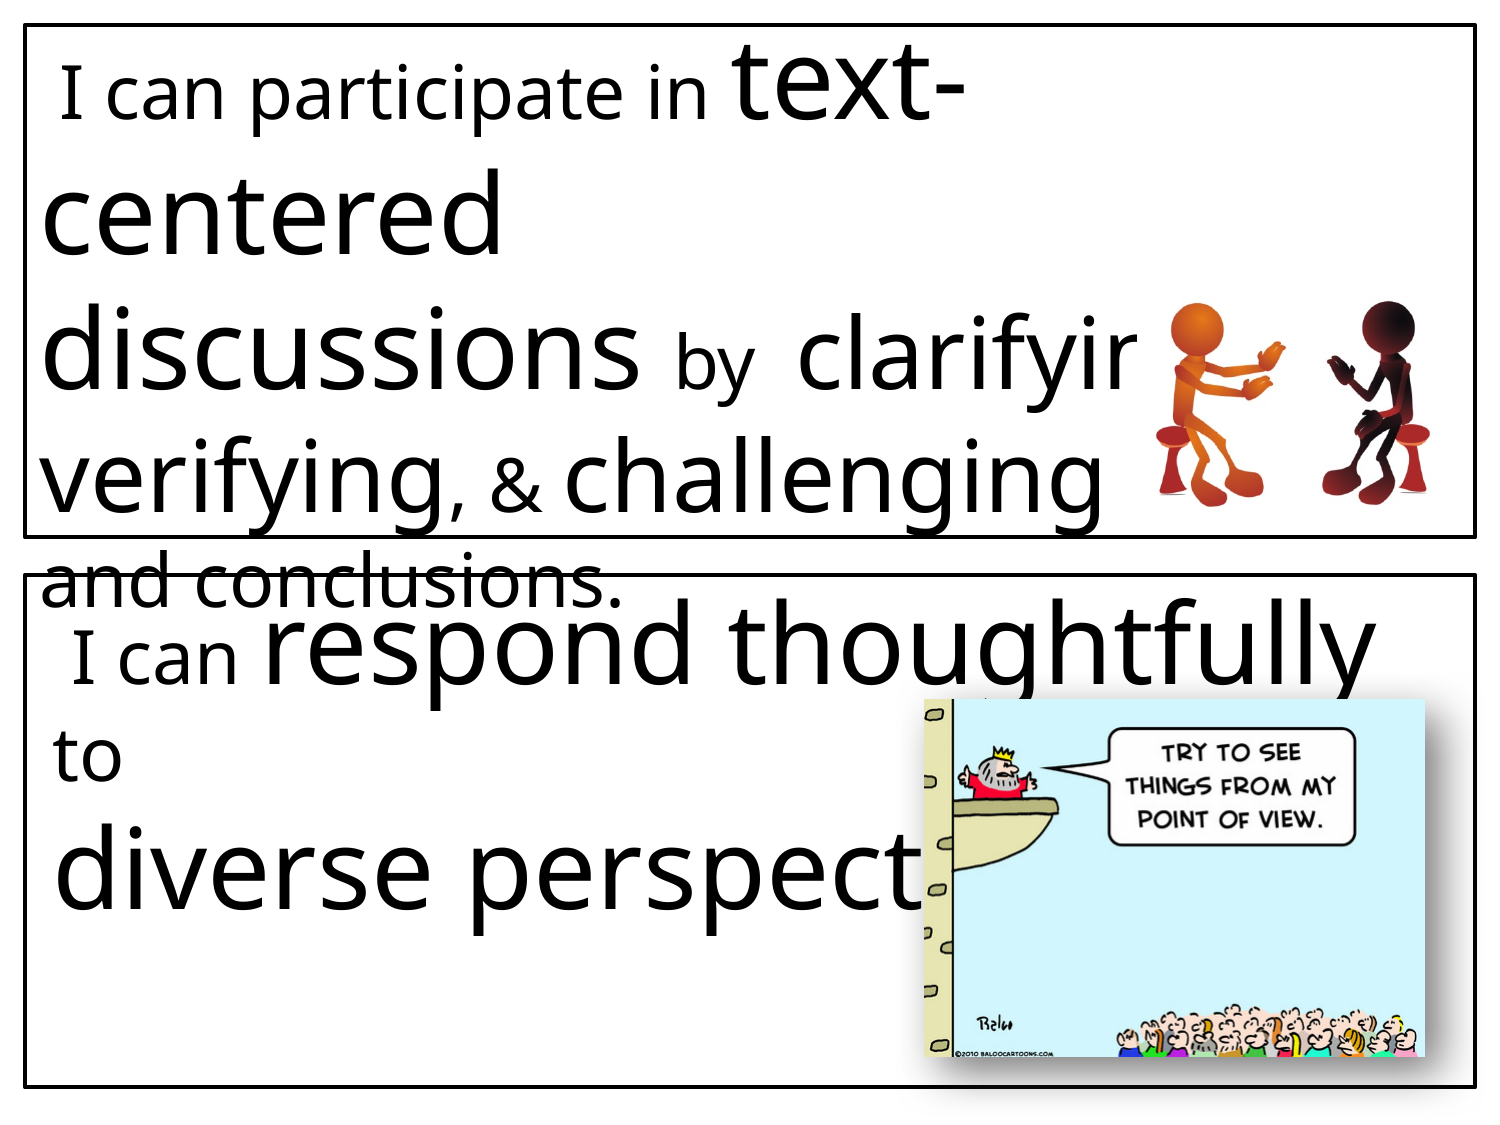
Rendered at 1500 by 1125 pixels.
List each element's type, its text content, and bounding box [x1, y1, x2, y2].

text_box [23, 573, 923, 1089]
text_box [1450, 23, 1477, 539]
text_box I can respond thoughtfully to diverse perspectives. [37, 564, 1463, 940]
text_box [1458, 573, 1477, 1089]
picture [924, 699, 1426, 1058]
picture [1137, 274, 1449, 513]
text_box I can participate in text-centered discussions by clarifying, verifying, & challenging ideas and conclusions. [24, 0, 1450, 630]
